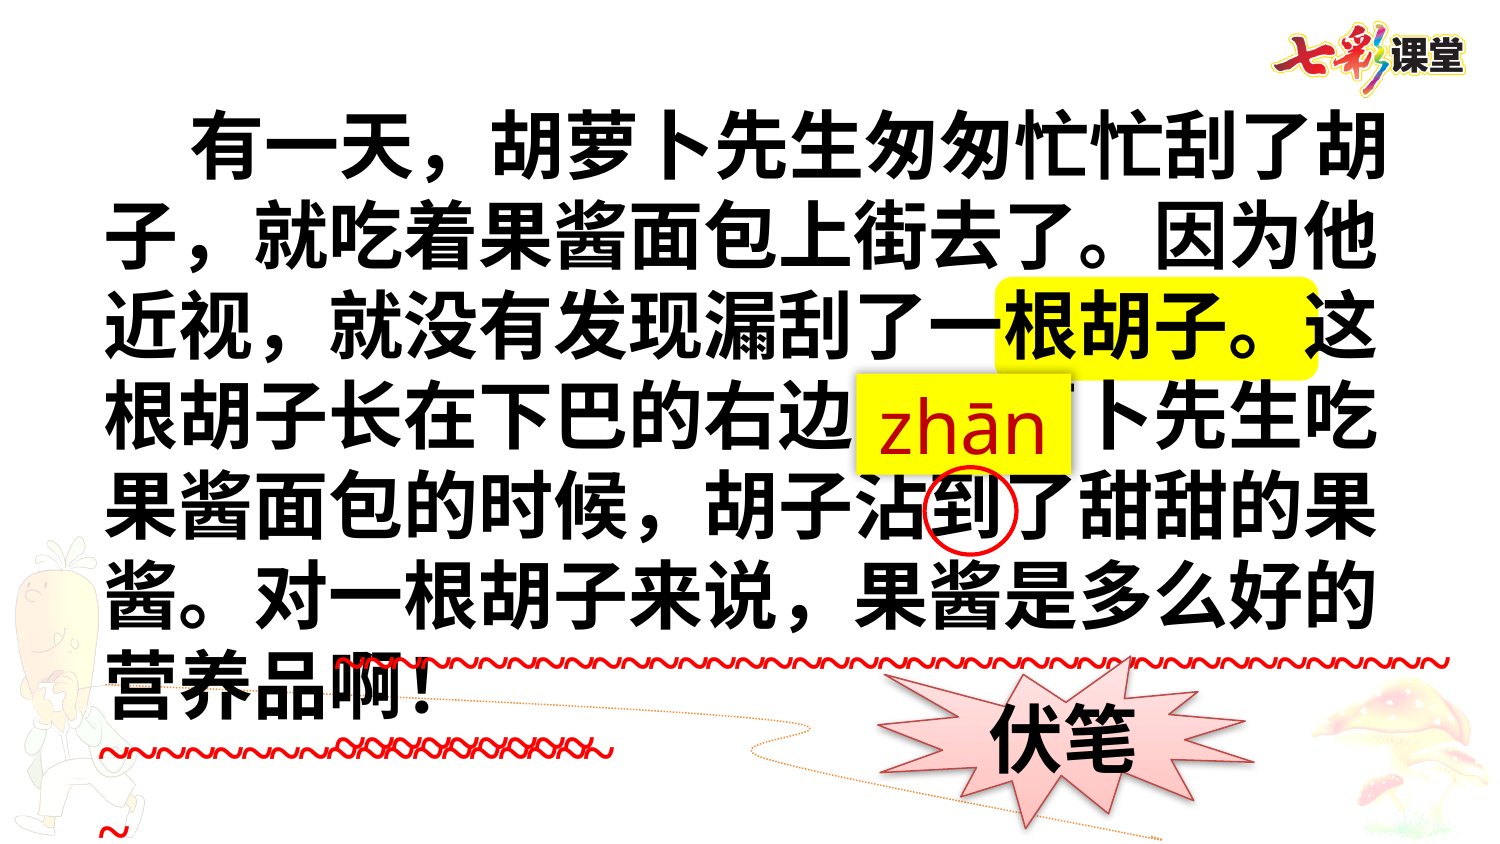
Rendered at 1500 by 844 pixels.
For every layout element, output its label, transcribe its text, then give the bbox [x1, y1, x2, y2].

text_box zhān [856, 373, 1072, 475]
text_box 伏笔 [877, 655, 1255, 830]
text_box ~~~~~~~~~~~~~~~~~~~~~~~~~~~~~~~~~~~~~~~~~~~~~~~~ [316, 614, 1471, 789]
text_box 有一天，胡萝卜先生匆匆忙忙刮了胡子，就吃着果酱面包上街去了。因为他近视，就没有发现漏刮了一根胡子。这根胡子长在下巴的右边，胡萝卜先生吃果酱面包的时候，胡子沾到了甜甜的果酱。对一根胡子来说，果酱是多么好的营养品啊！ [88, 91, 1424, 703]
picture [1269, 20, 1468, 98]
text_box [922, 465, 1019, 557]
text_box ~~~~~~~~~~~~~~~~~~~ [79, 703, 632, 844]
